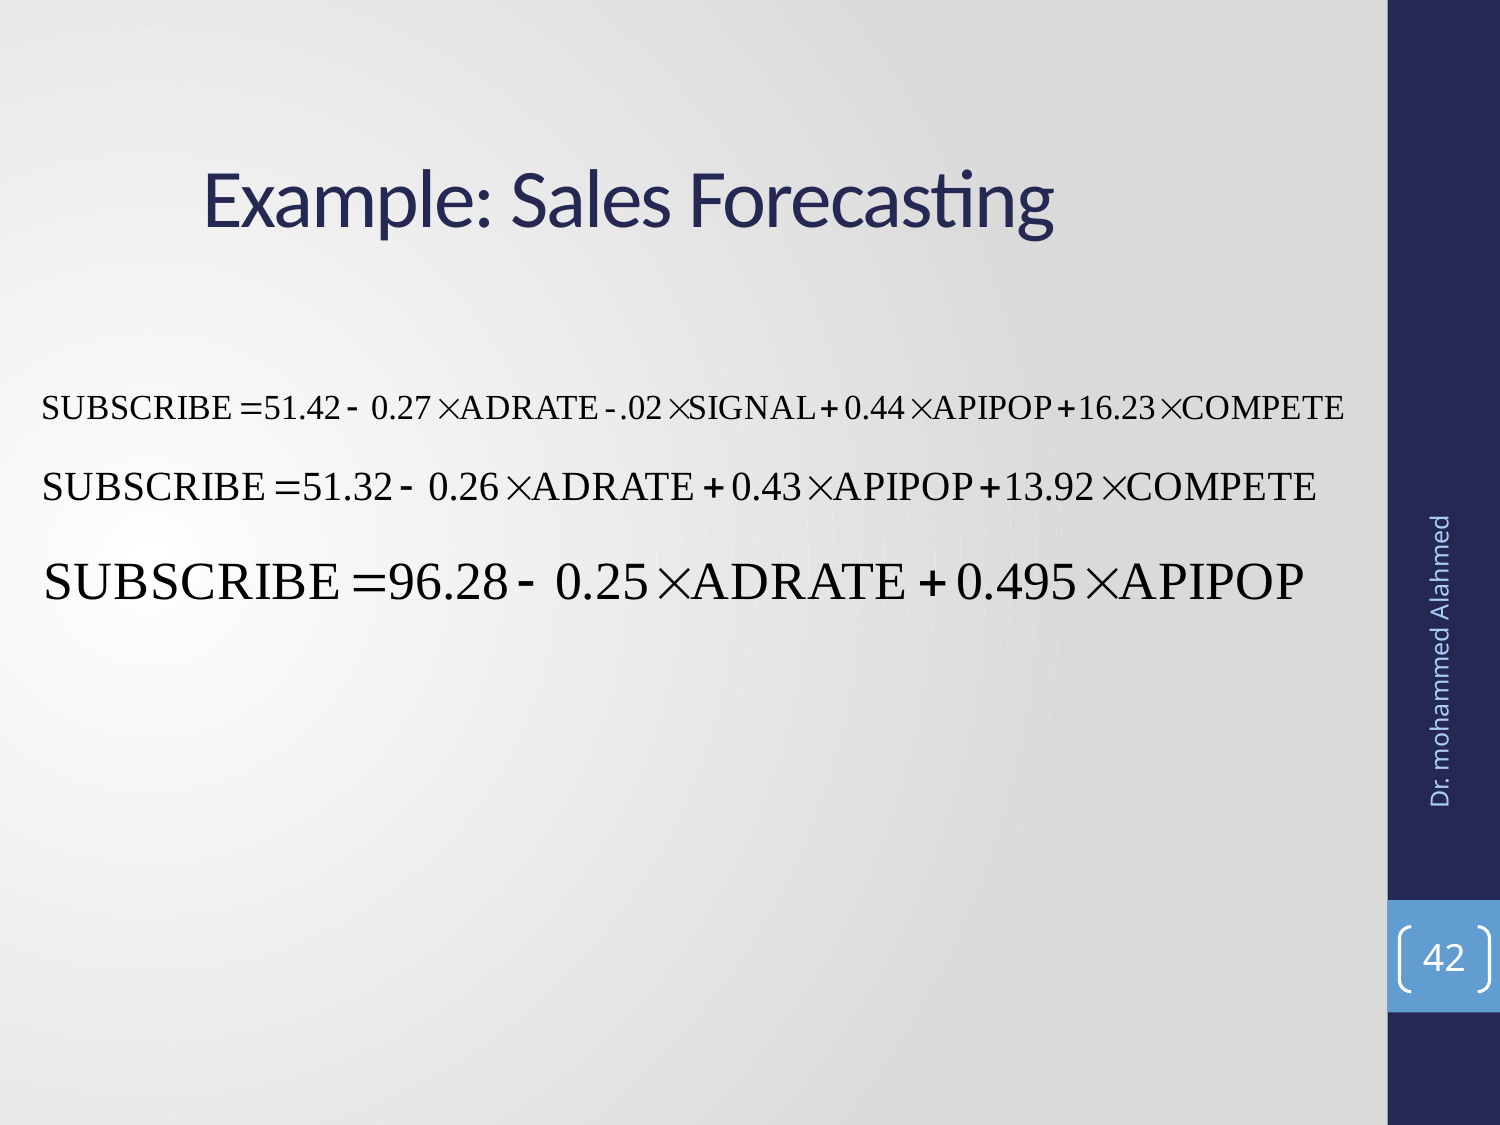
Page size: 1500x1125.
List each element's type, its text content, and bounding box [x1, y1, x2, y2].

title Example: Sales Forecasting [187, 99, 1466, 288]
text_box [36, 461, 1326, 512]
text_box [36, 386, 1351, 430]
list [36, 549, 1312, 614]
slide_number 42 [1397, 925, 1492, 994]
footer Dr. mohammed Alahmed [1408, 500, 1469, 889]
